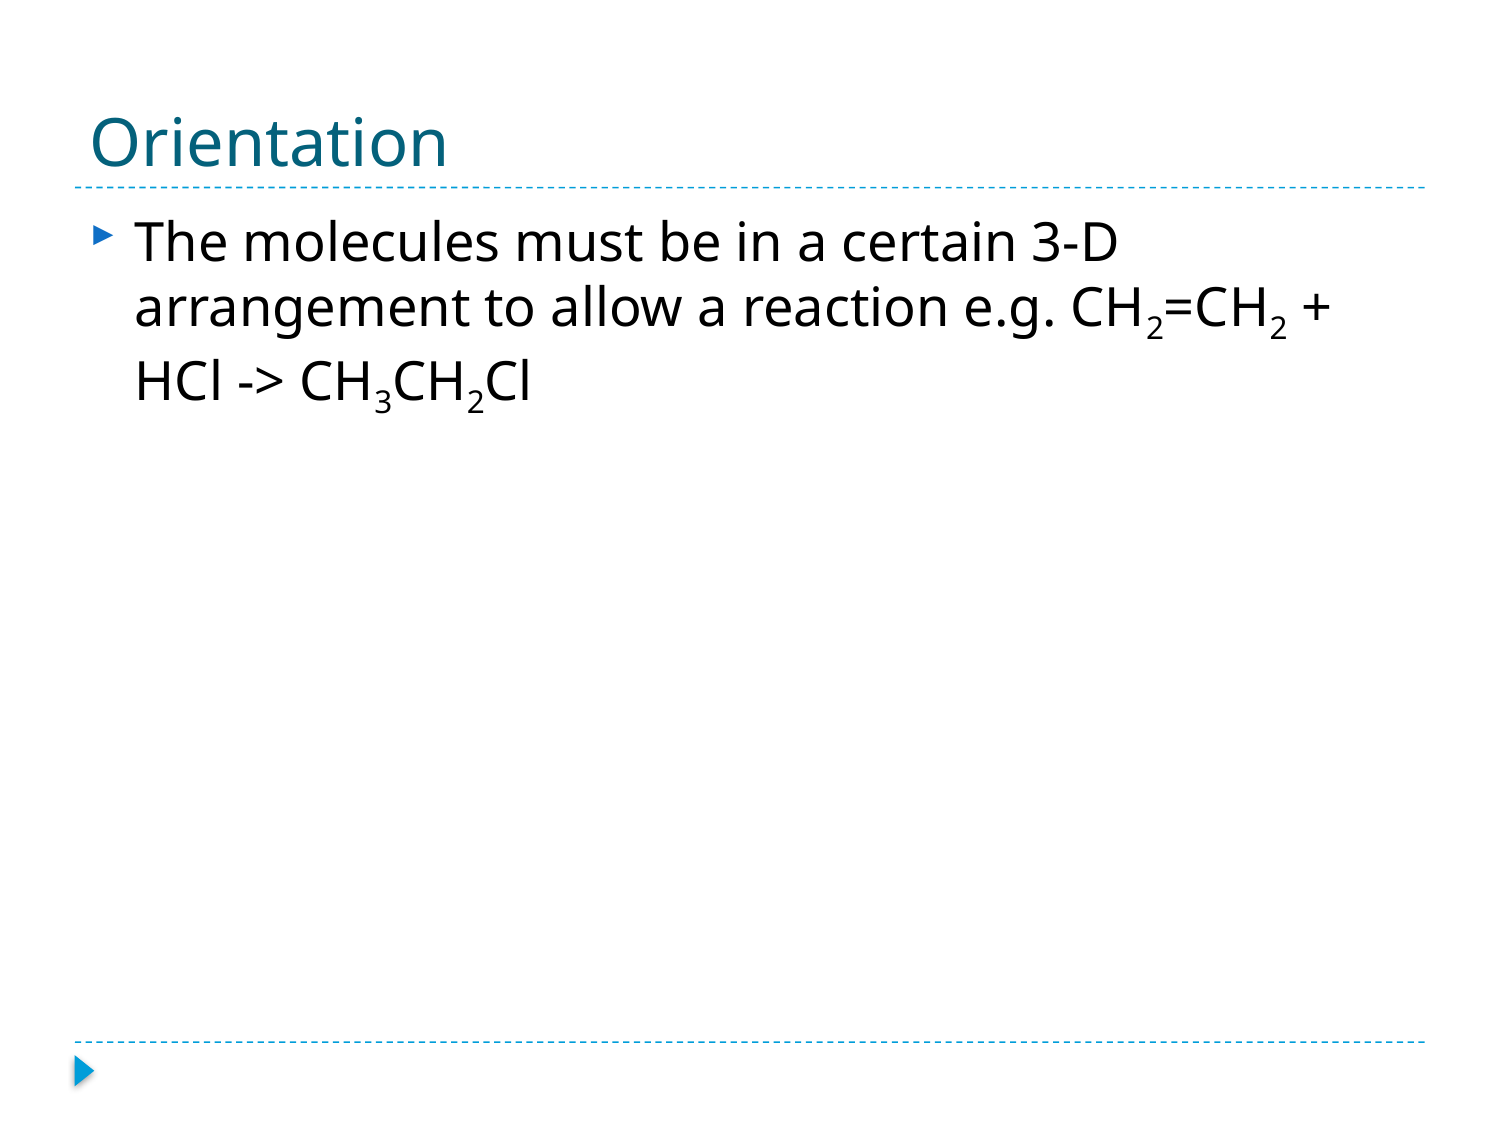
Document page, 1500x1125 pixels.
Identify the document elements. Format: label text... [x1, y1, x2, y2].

list The molecules must be in a certain 3-D arrangement to allow a reaction e.g. CH2=CH2 + HCl -> CH3CH2Cl [75, 200, 1425, 1010]
title Orientation [75, 24, 1425, 188]
